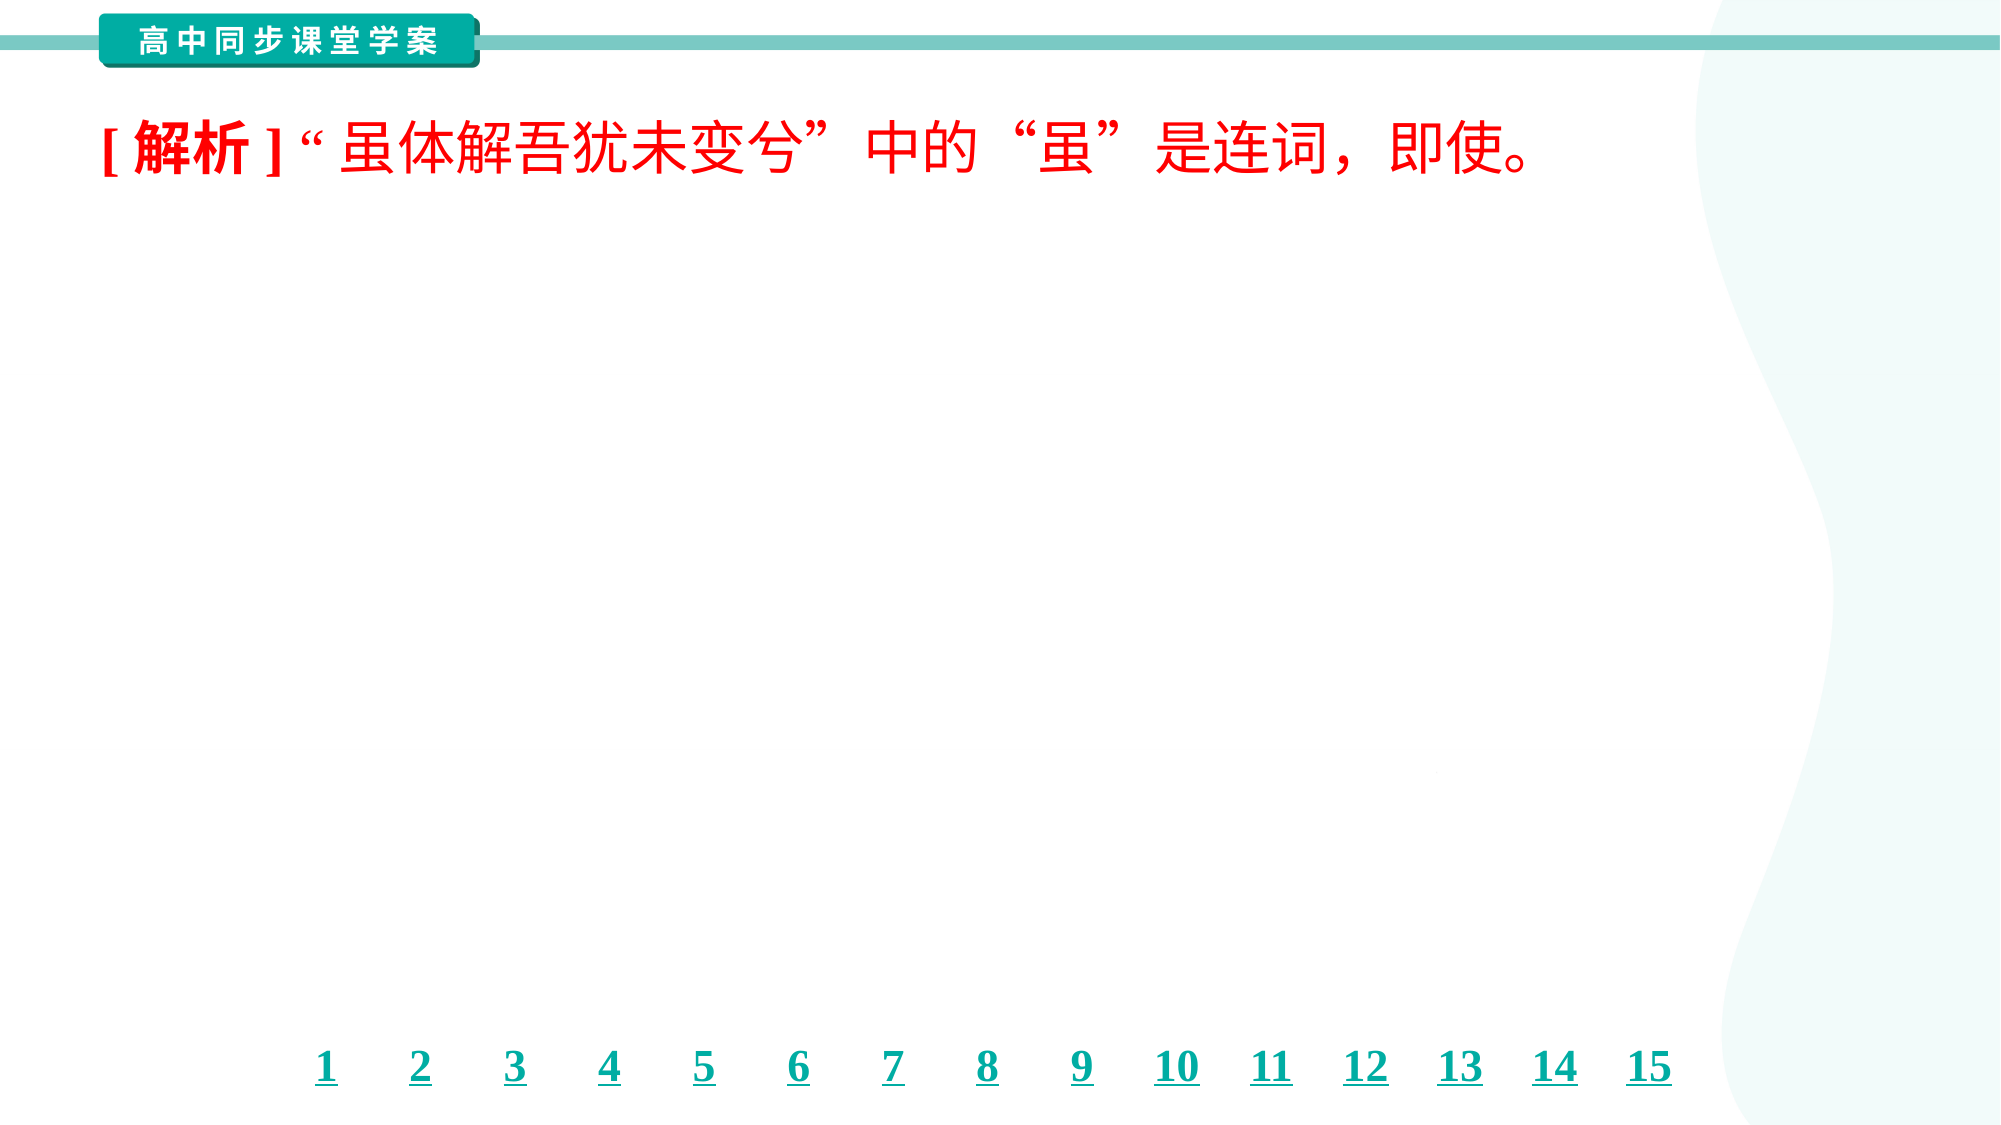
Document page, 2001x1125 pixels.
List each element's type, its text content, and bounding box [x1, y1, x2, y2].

text_box [解析] “虽体解吾犹未变兮”中的“虽”是连词，即使。 [100, 76, 1899, 170]
picture [0, 0, 2000, 1125]
